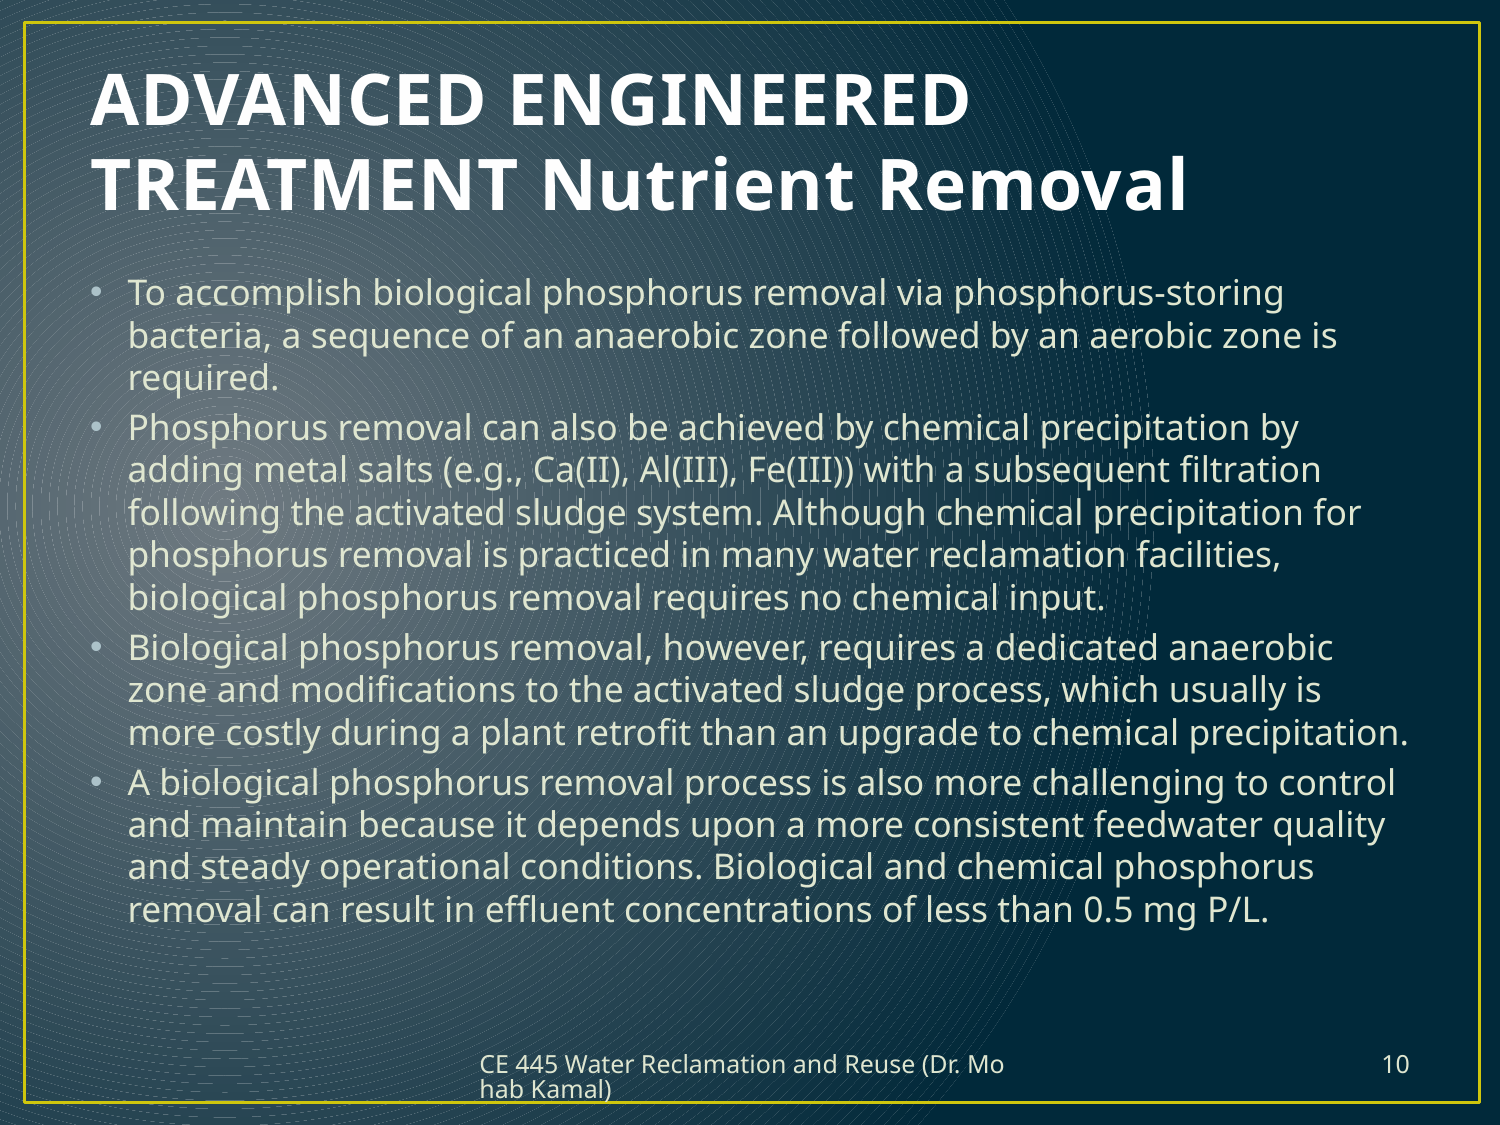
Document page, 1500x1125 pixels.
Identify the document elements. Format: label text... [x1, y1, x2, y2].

list To accomplish biological phosphorus removal via phosphorus-storing bacteria, a sequence of an anaerobic zone followed by an aerobic zone is required. Phosphorus removal can also be achieved by chemical precipitation by adding metal salts (e.g., Ca(II), Al(III), Fe(III)) with a subsequent filtration following the activated sludge system. Although chemical precipitation for phosphorus removal is practiced in many water reclamation facilities, biological phosphorus removal requires no chemical input. Biological phosphorus removal, however, requires a dedicated anaerobic zone and modifications to the activated sludge process, which usually is more costly during a plant retrofit than an upgrade to chemical precipitation. A biological phosphorus removal process is also more challenging to control and maintain because it depends upon a more consistent feedwater quality and steady operational conditions. Biological and chemical phosphorus removal can result in effluent concentrations of less than 0.5 mg P/L. [75, 262, 1425, 1005]
footer CE 445 Water Reclamation and Reuse (Dr. Mohab Kamal) [464, 1035, 1036, 1096]
title ADVANCED ENGINEERED TREATMENT Nutrient Removal [75, 45, 1425, 233]
slide_number 10 [1074, 1035, 1425, 1096]
